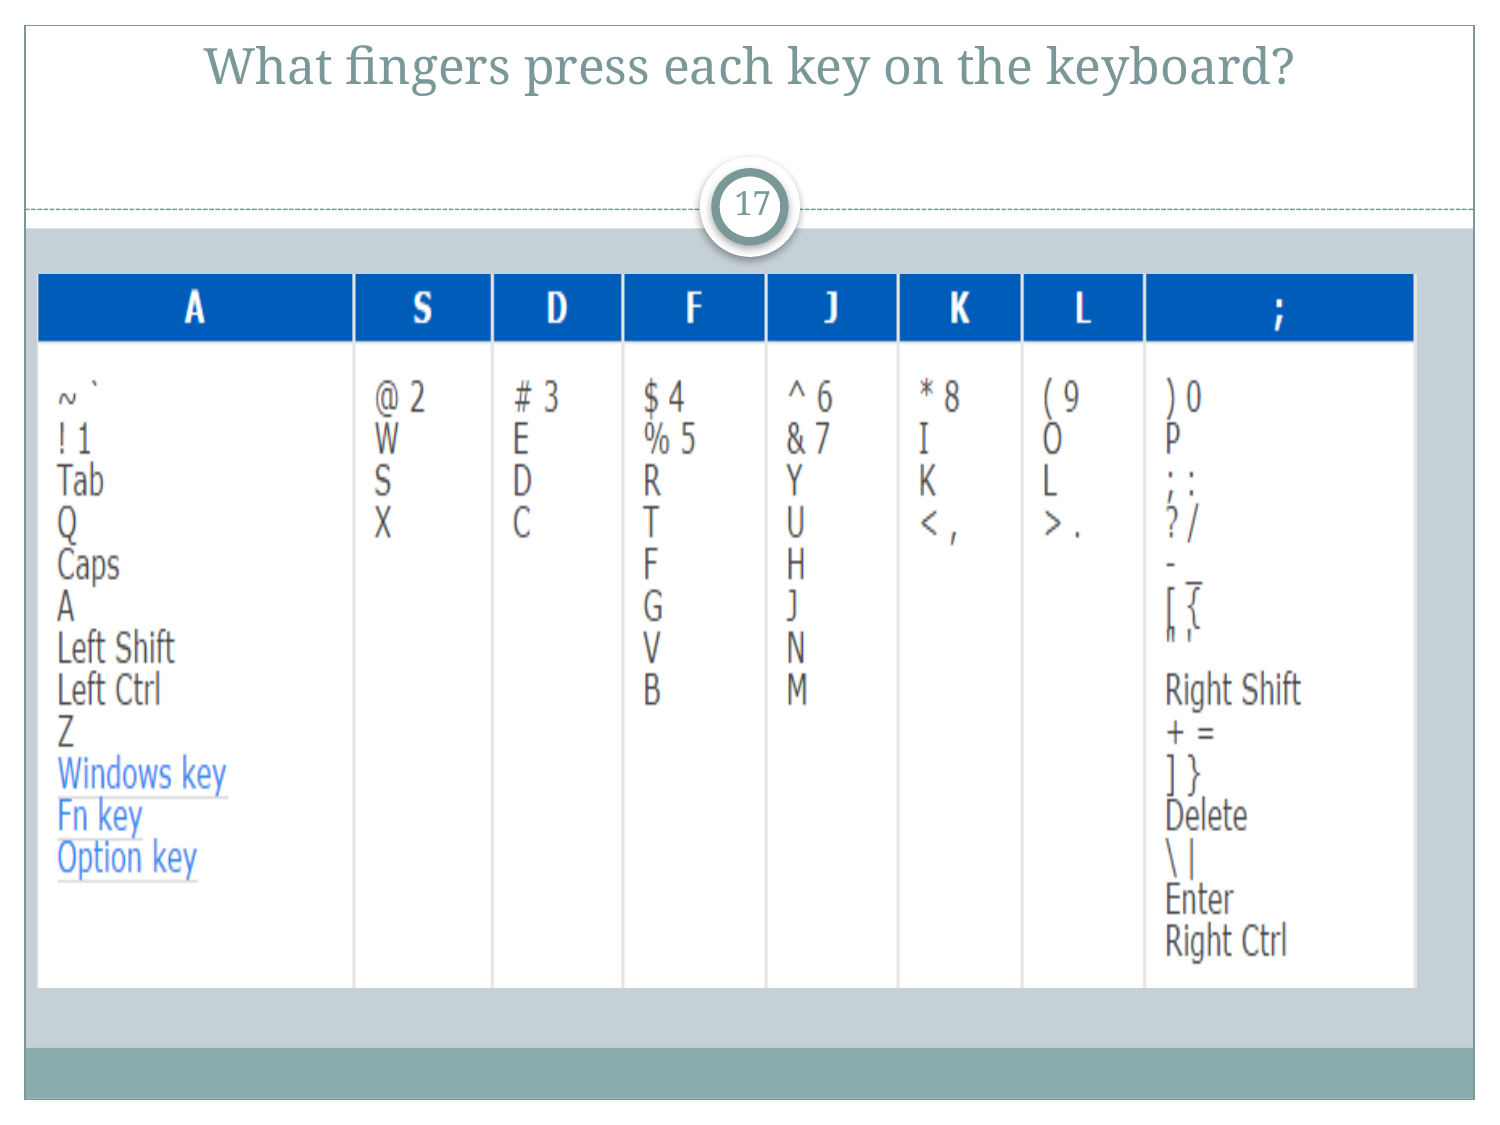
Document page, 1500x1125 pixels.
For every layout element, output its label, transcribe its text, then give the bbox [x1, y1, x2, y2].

slide_number 17 [715, 168, 791, 241]
title What fingers press each key on the keyboard? [49, 37, 1450, 162]
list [37, 274, 1417, 988]
